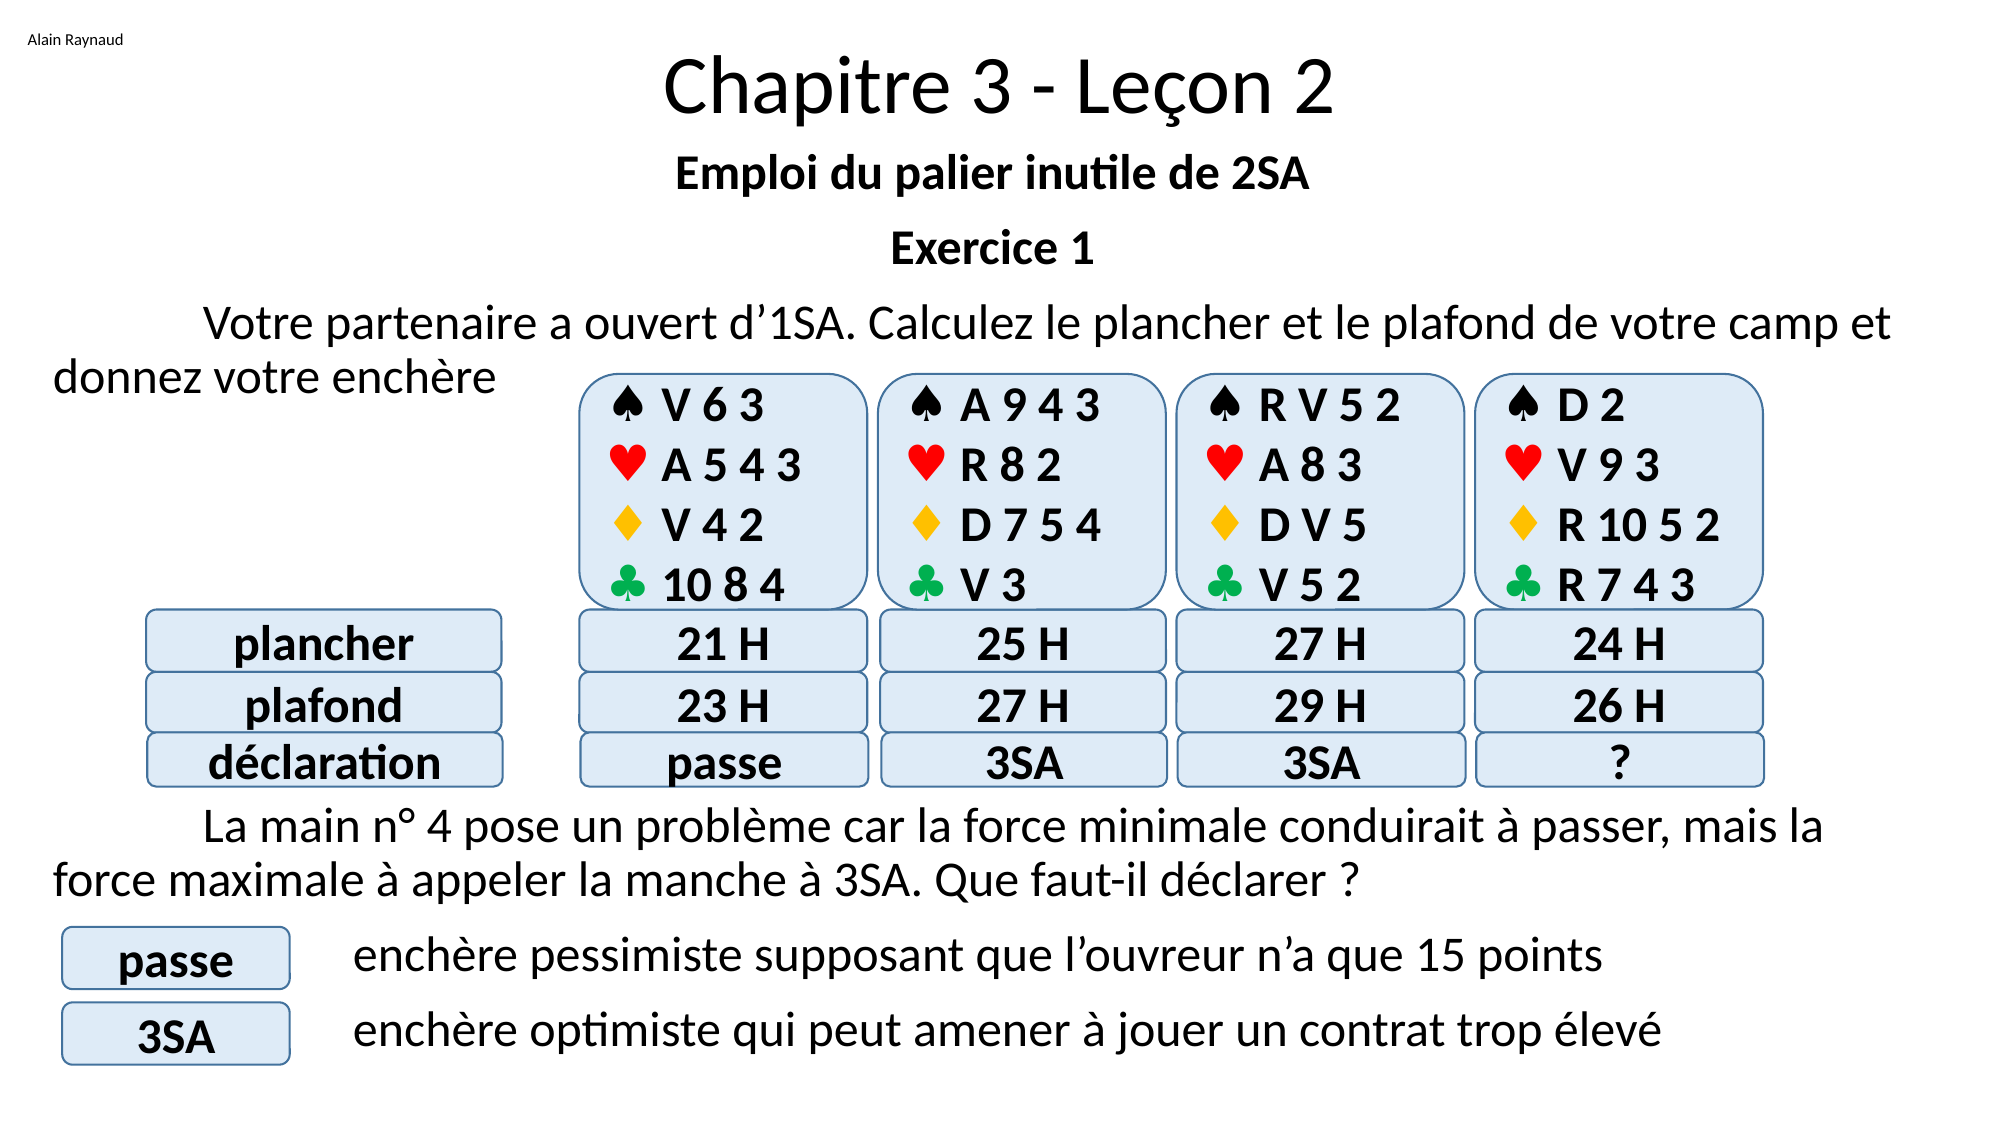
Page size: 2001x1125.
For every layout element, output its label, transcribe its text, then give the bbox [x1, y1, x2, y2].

text_box 27 H [879, 670, 1168, 733]
text_box ♠ D 2 ♥ V 9 3 ♦ R 10 5 2 ♣ R 7 4 3 [1474, 372, 1765, 608]
text_box 3SA [61, 1001, 291, 1066]
text_box 3SA [1176, 731, 1467, 788]
subtitle Emploi du palier inutile de 2SA Exercice 1 Votre partenaire a ouvert d’1SA. Calculez le plancher et le plafond de votre camp et donnez votre enchère La main n° 4 pose un problème car la force minimale conduirait à passer, mais la force maximale à appeler la manche à 3SA. Que faut-il déclarer ? enchère pessimiste supposant que l’ouvreur n’a que 15 points enchère optimiste qui peut amener à jouer un contrat trop élevé [37, 139, 1948, 1088]
text_box passe [61, 925, 291, 991]
text_box 29 H [1175, 670, 1466, 733]
text_box déclaration [146, 731, 504, 788]
text_box Alain Raynaud [12, 21, 147, 57]
text_box ♠ A 9 4 3 ♥ R 8 2 ♦ D 7 5 4 ♣ V 3 [876, 372, 1167, 611]
text_box 3SA [880, 731, 1169, 788]
text_box plafond [145, 670, 503, 732]
text_box plancher [145, 608, 503, 672]
text_box 23 H [578, 670, 869, 733]
text_box 21 H [578, 608, 869, 672]
text_box ♠ R V 5 2 ♥ A 8 3 ♦ D V 5 ♣ V 5 2 [1175, 372, 1466, 611]
text_box passe [579, 731, 870, 788]
text_box ? [1475, 731, 1766, 788]
text_box ♠ V 6 3 ♥ A 5 4 3 ♦ V 4 2 ♣ 10 8 4 [578, 372, 869, 611]
title Chapitre 3 - Leçon 2 [249, 38, 1750, 139]
text_box 24 H [1474, 608, 1765, 672]
text_box 25 H [879, 608, 1168, 672]
text_box 27 H [1175, 608, 1466, 672]
text_box 26 H [1473, 670, 1765, 732]
